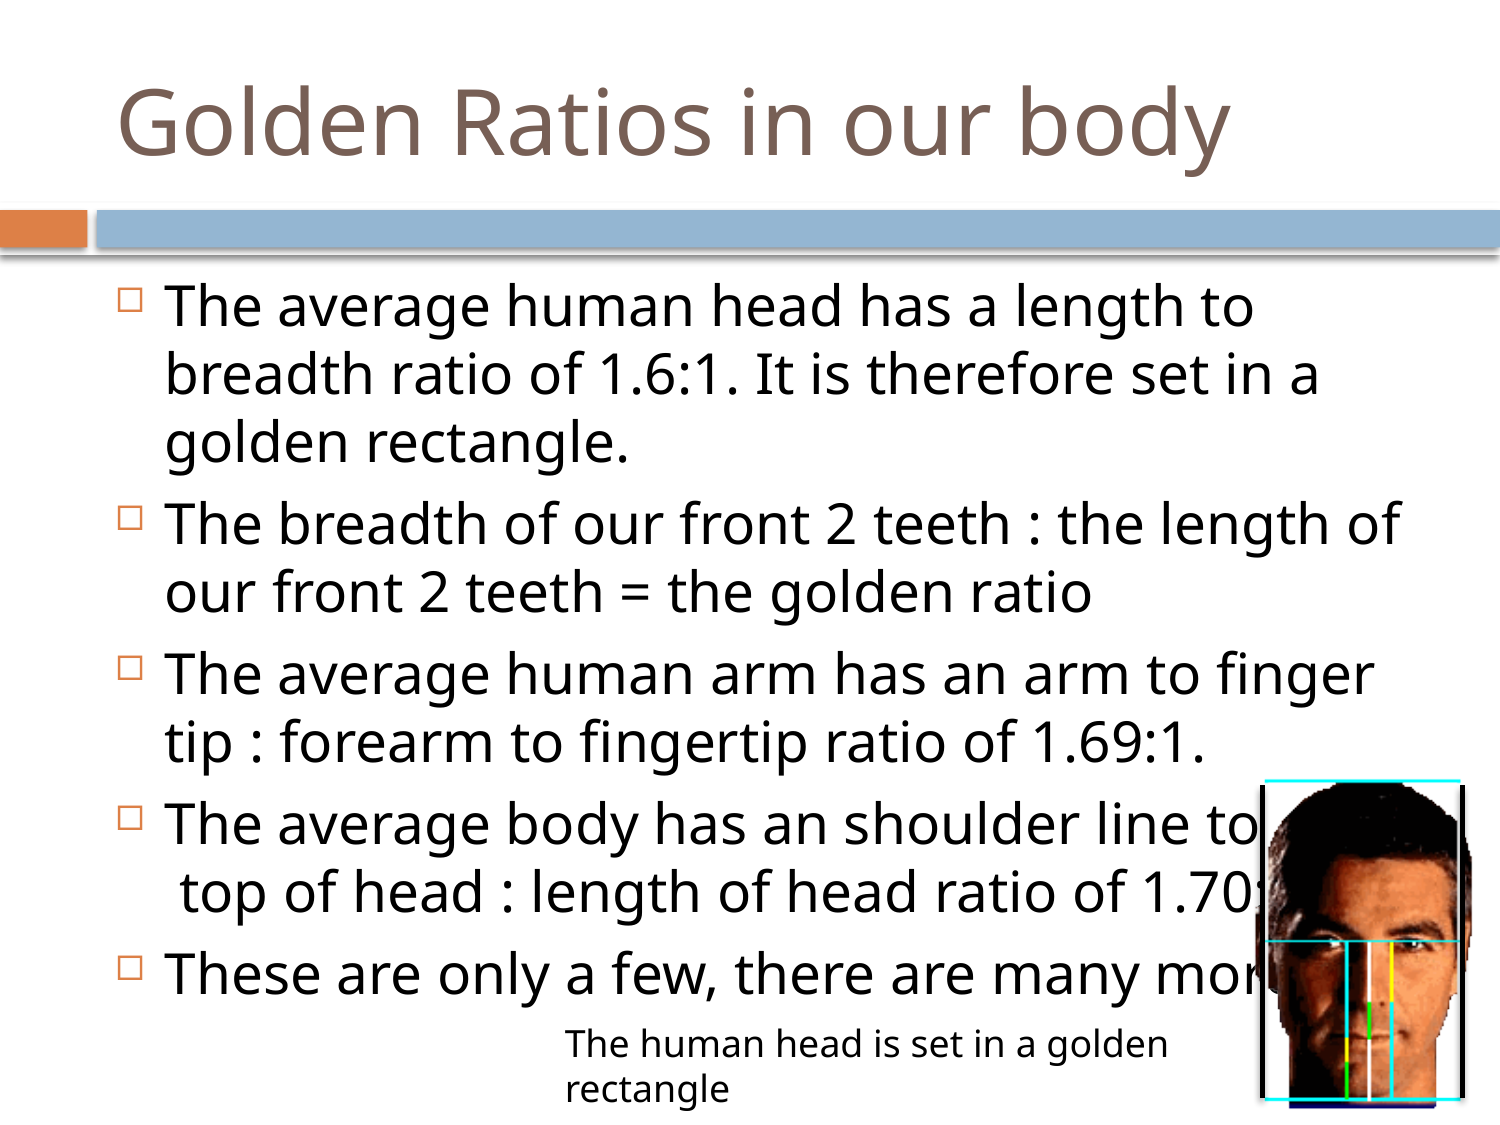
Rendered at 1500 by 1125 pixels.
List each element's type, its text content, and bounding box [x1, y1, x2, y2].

picture [1249, 772, 1480, 941]
list The average human head has a length to breadth ratio of 1.6:1. It is therefore set in a golden rectangle. The breadth of our front 2 teeth : the length of our front 2 teeth = the golden ratio The average human arm has an arm to finger tip : forearm to fingertip ratio of 1.69:1. The average body has an shoulder line to top of head : length of head ratio of 1.70:1 These are only a few, there are many more. [100, 262, 1438, 1025]
picture [1249, 942, 1480, 1113]
text_box The human head is set in a golden rectangle [549, 1012, 1245, 1118]
title Golden Ratios in our body [100, 37, 1438, 200]
